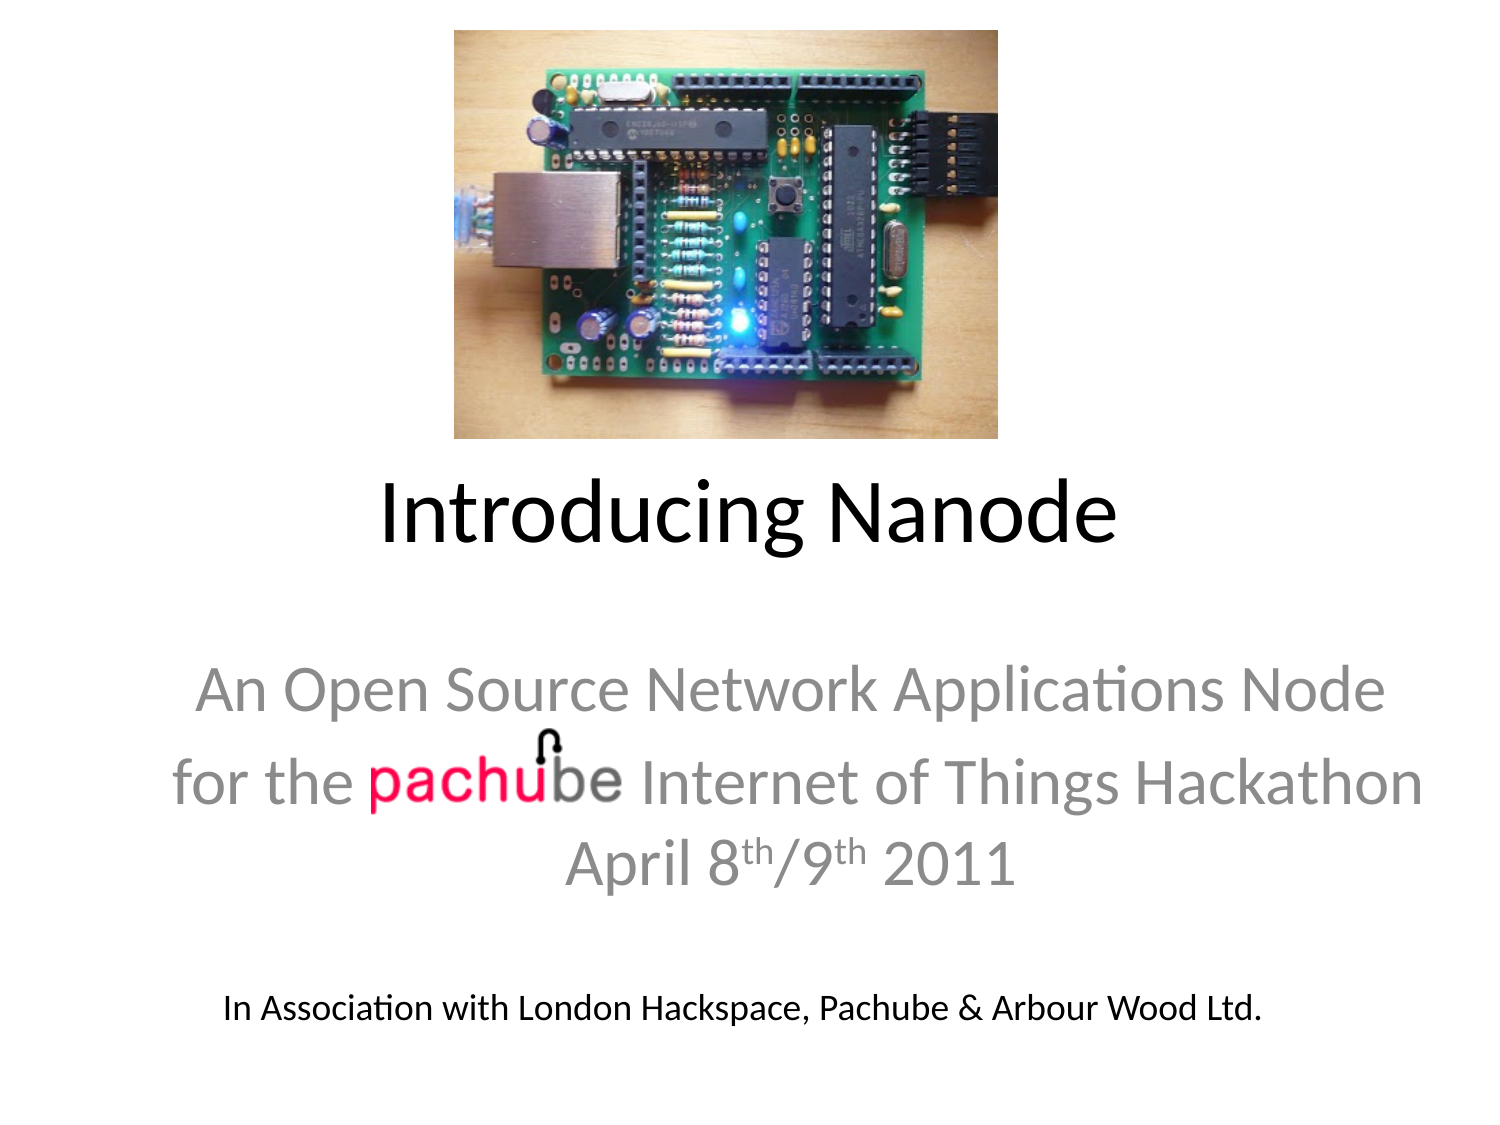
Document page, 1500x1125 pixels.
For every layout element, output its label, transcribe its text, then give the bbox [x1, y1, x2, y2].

subtitle An Open Source Network Applications Node for the Internet of Things Hackathon April 8th/9th 2011 [135, 637, 1447, 925]
text_box In Association with London Hackspace, Pachube & Arbour Wood Ltd. [208, 975, 1280, 1036]
picture [454, 30, 999, 439]
picture [371, 727, 632, 817]
title Introducing Nanode [112, 385, 1388, 627]
